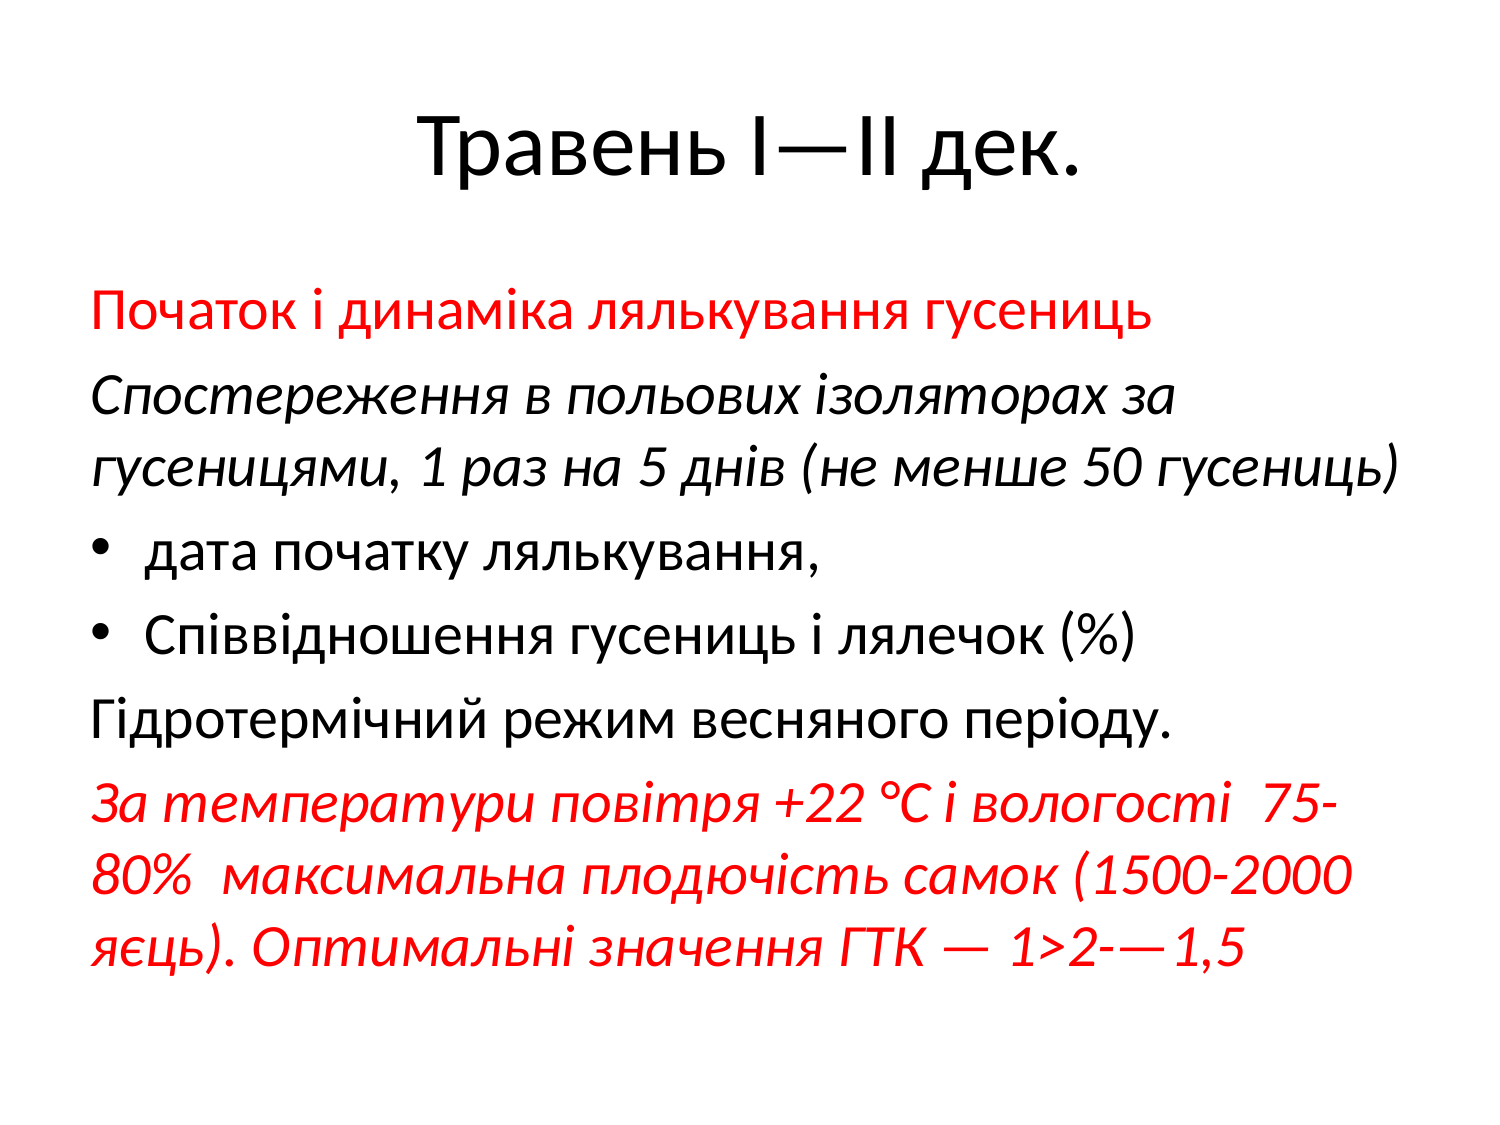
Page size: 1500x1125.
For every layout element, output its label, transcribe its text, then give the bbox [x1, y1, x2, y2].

title Травень І—II дек. [75, 45, 1425, 233]
list Початок і динаміка лялькування гусениць Спостереження в польових ізоляторах за гусеницями, 1 раз на 5 днів (не менше 50 гусениць) дата початку лялькування, Співвідношення гусениць і лялечок (%) Гідротермічний режим весняного періоду. За температури повітря +22 °С і вологості 75-80% максимальна плодючість самок (1500-2000 яєць). Оптимальні значення ГТК — 1>2-—1,5 [75, 262, 1425, 1005]
